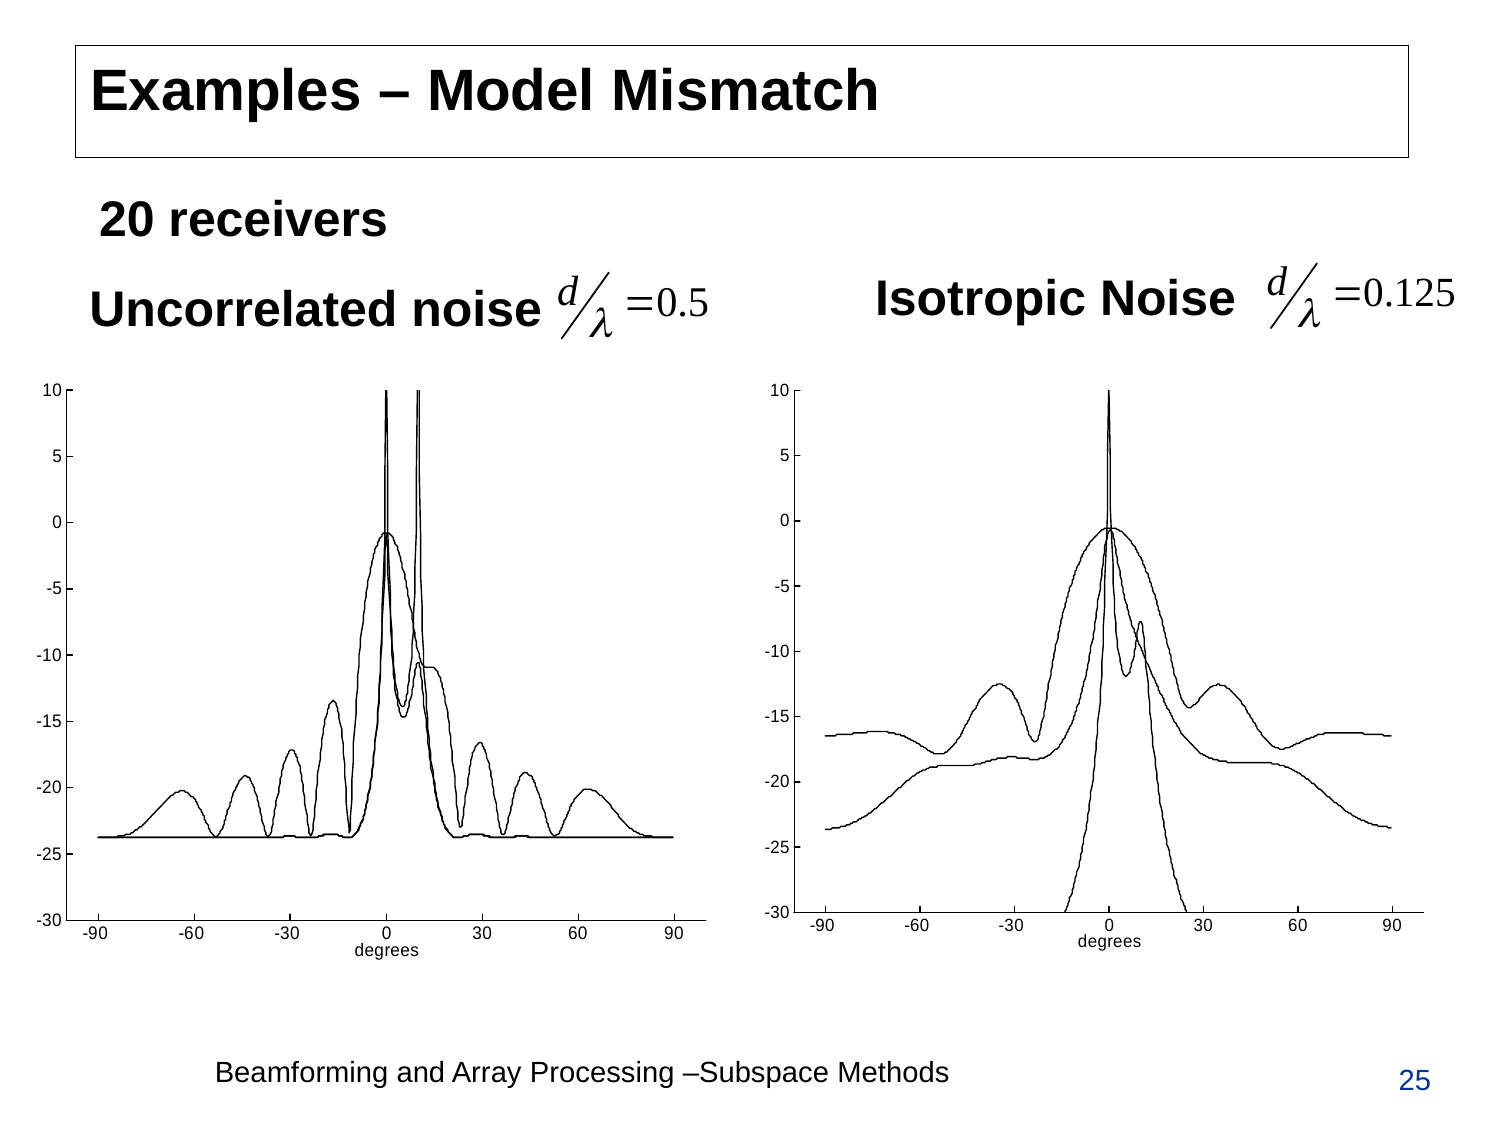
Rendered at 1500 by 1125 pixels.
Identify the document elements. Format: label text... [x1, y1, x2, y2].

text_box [1260, 254, 1464, 338]
text_box Isotropic Noise [860, 258, 1255, 334]
picture [32, 374, 712, 968]
title Examples – Model Mismatch [75, 45, 1409, 158]
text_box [550, 263, 717, 349]
text_box Uncorrelated noise [74, 268, 545, 344]
slide_number 25 [1207, 1055, 1447, 1102]
picture [760, 375, 1430, 959]
text_box 20 receivers [84, 179, 403, 254]
